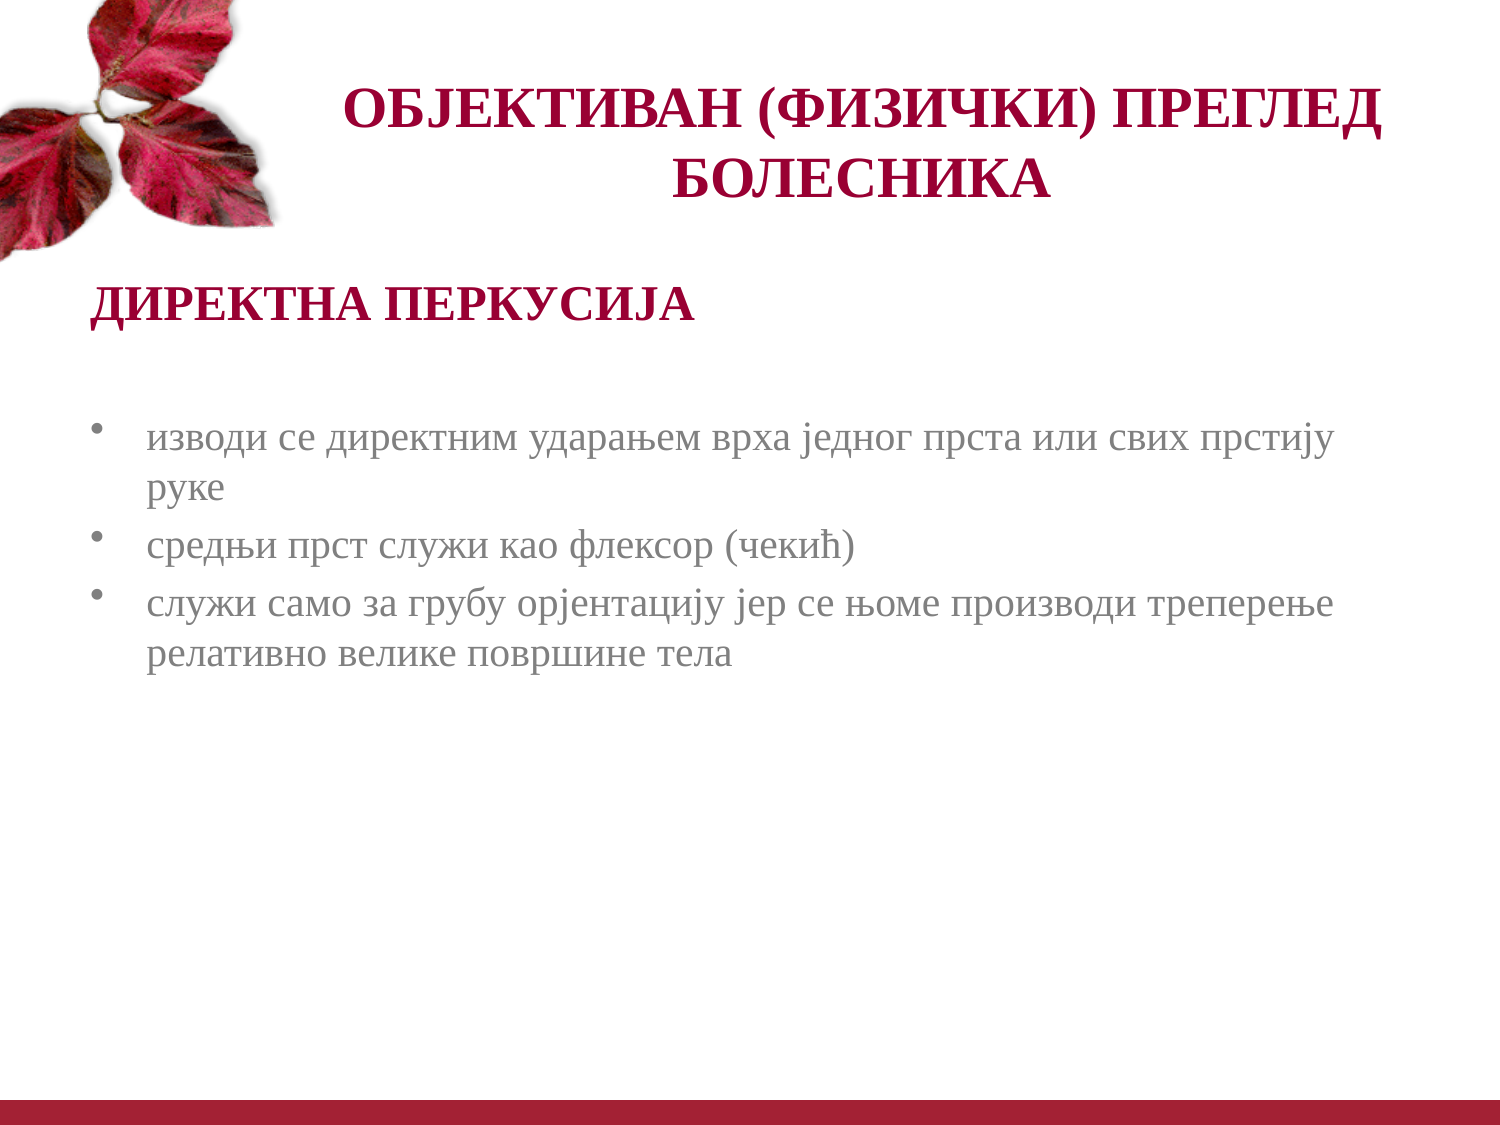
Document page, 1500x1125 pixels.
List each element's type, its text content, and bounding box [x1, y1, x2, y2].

picture [0, 0, 295, 273]
list ДИРЕКТНА ПЕРКУСИЈА изводи се директним ударањем врха једног прста или свих прстију руке средњи прст служи као флексор (чекић) служи само за грубу орјентацију јер се њоме производи треперење релативно велике површине тела [74, 262, 1426, 1006]
title ОБЈЕКТИВАН (ФИЗИЧКИ) ПРЕГЛЕД БОЛЕСНИКА [289, 44, 1436, 233]
